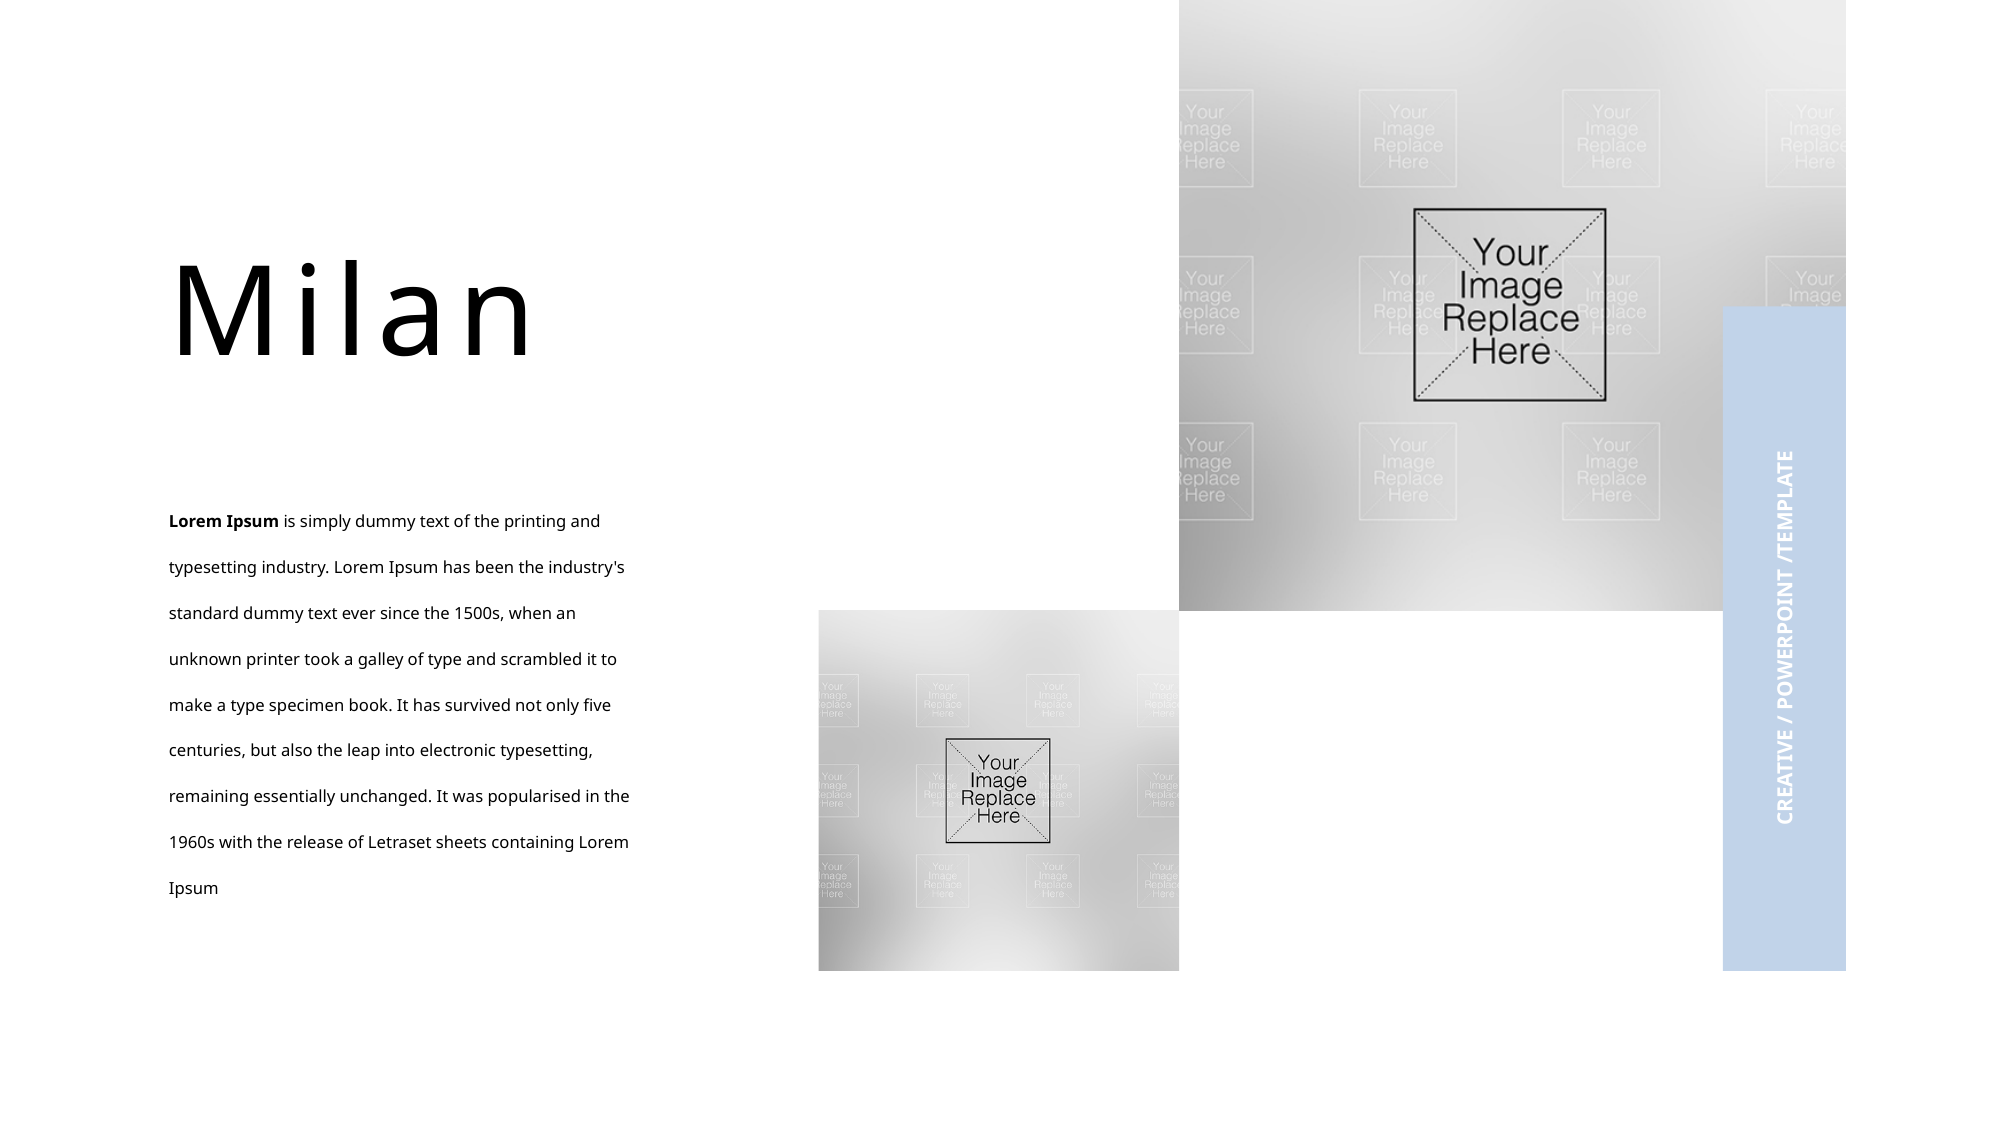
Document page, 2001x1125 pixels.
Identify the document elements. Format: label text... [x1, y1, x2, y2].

text_box [1722, 305, 1847, 972]
text_box CREATIVE / POWERPOINT /TEMPLATE [1764, 611, 1804, 900]
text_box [154, 223, 696, 902]
picture [818, 0, 1846, 971]
